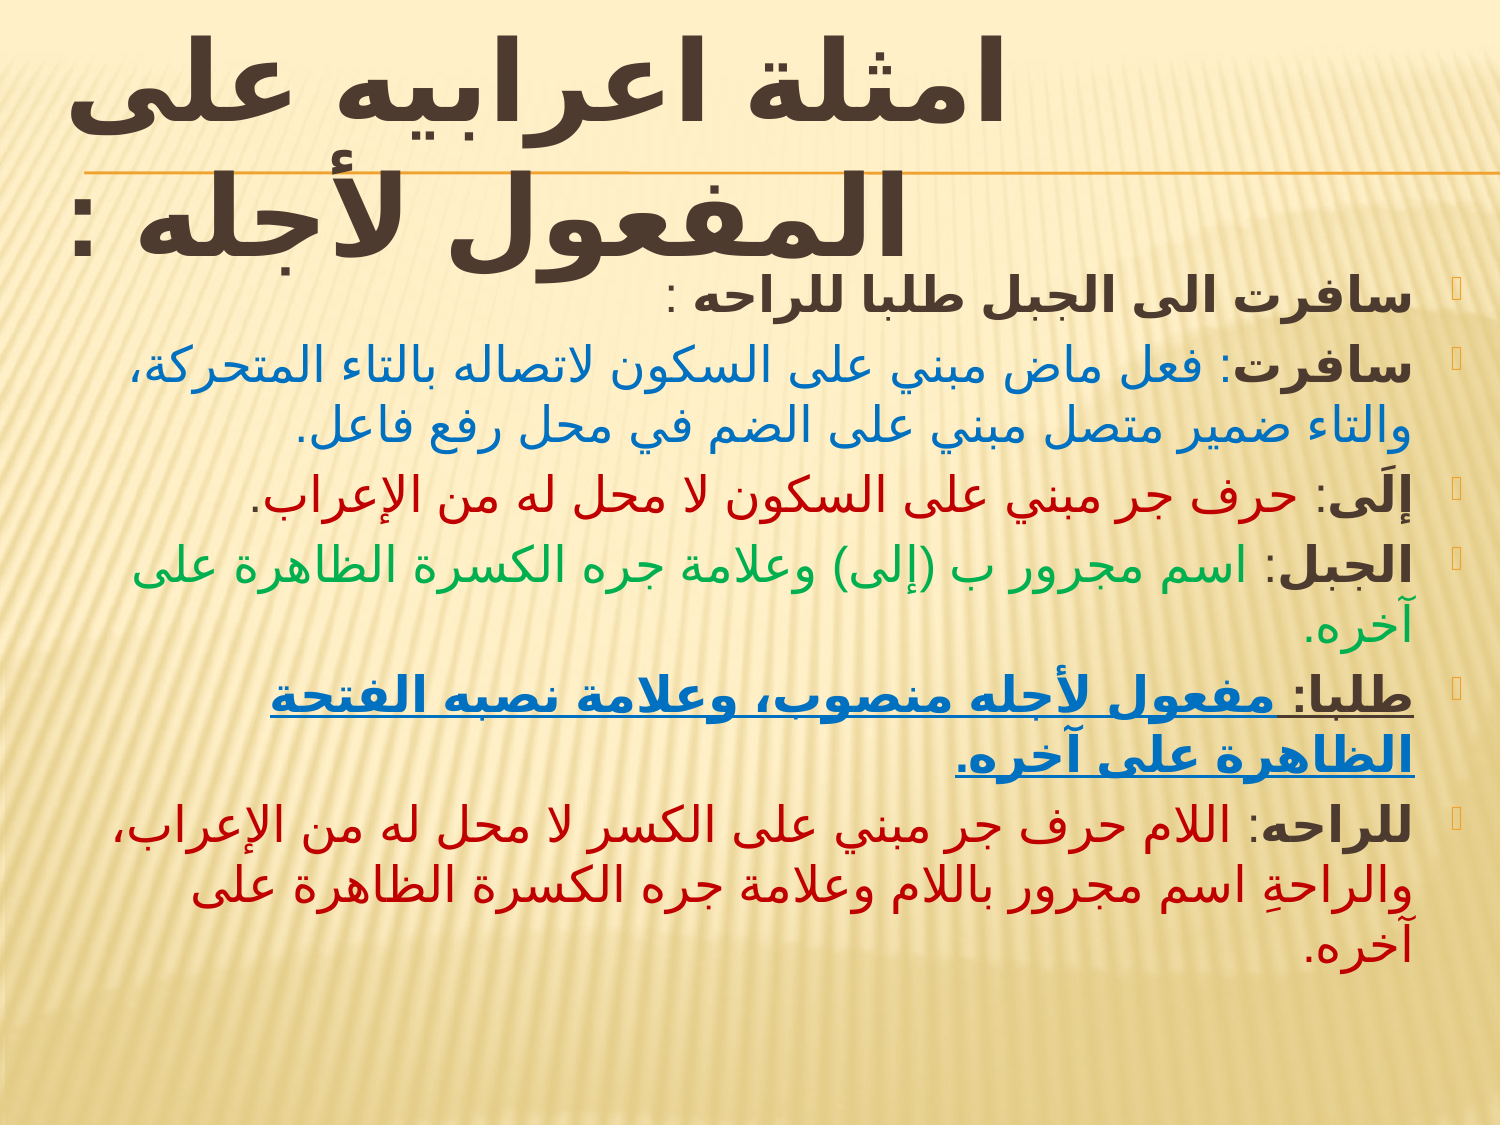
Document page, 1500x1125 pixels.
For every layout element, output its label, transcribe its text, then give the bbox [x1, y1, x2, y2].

list سافرت الى الجبل طلبا للراحه : سافرت: فعل ماض مبني على السكون لاتصاله بالتاء المتحركة، والتاء ضمير متصل مبني على الضم في محل رفع فاعل. إلَى: حرف جر مبني على السكون لا محل له من الإعراب. الجبل: اسم مجرور ب (إلى) وعلامة جره الكسرة الظاهرة على آخره. طلبا: مفعول لأجله منصوب، وعلامة نصبه الفتحة الظاهرة على آخره. للراحه: اللام حرف جر مبني على الكسر لا محل له من الإعراب، والراحةِ اسم مجرور باللام وعلامة جره الكسرة الظاهرة على آخره. [50, 254, 1475, 998]
title امثلة اعرابيه على المفعول لأجله : [50, 75, 1475, 213]
